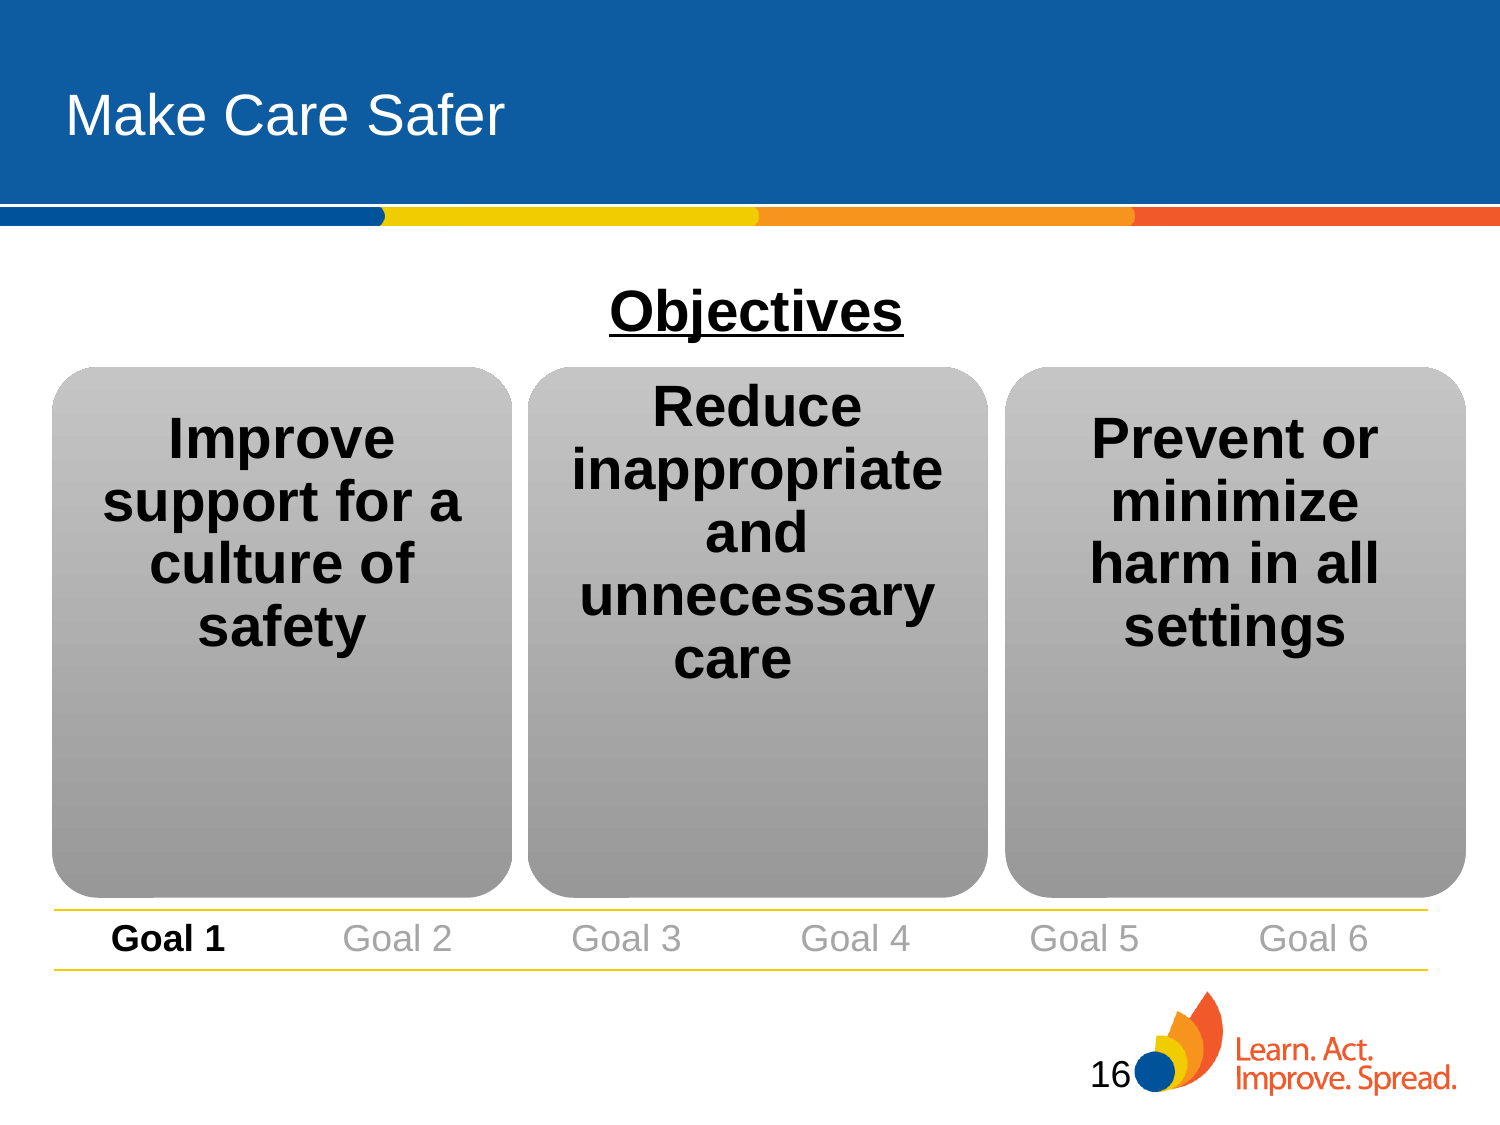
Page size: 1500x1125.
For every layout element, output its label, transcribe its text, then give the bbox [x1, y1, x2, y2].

table_header Goal 5 [970, 911, 1199, 969]
table_header Goal 1 [54, 911, 283, 969]
title Make Care Safer [49, 24, 1063, 213]
text_box Objectives [594, 265, 920, 350]
table_header Goal 3 [512, 911, 741, 969]
slide_number 16 [1074, 1042, 1426, 1103]
table_header Goal 6 [1199, 911, 1428, 969]
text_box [26, 366, 1478, 898]
table_header Goal 4 [741, 911, 970, 969]
table_header Goal 2 [283, 911, 512, 969]
picture [0, 0, 1500, 1125]
